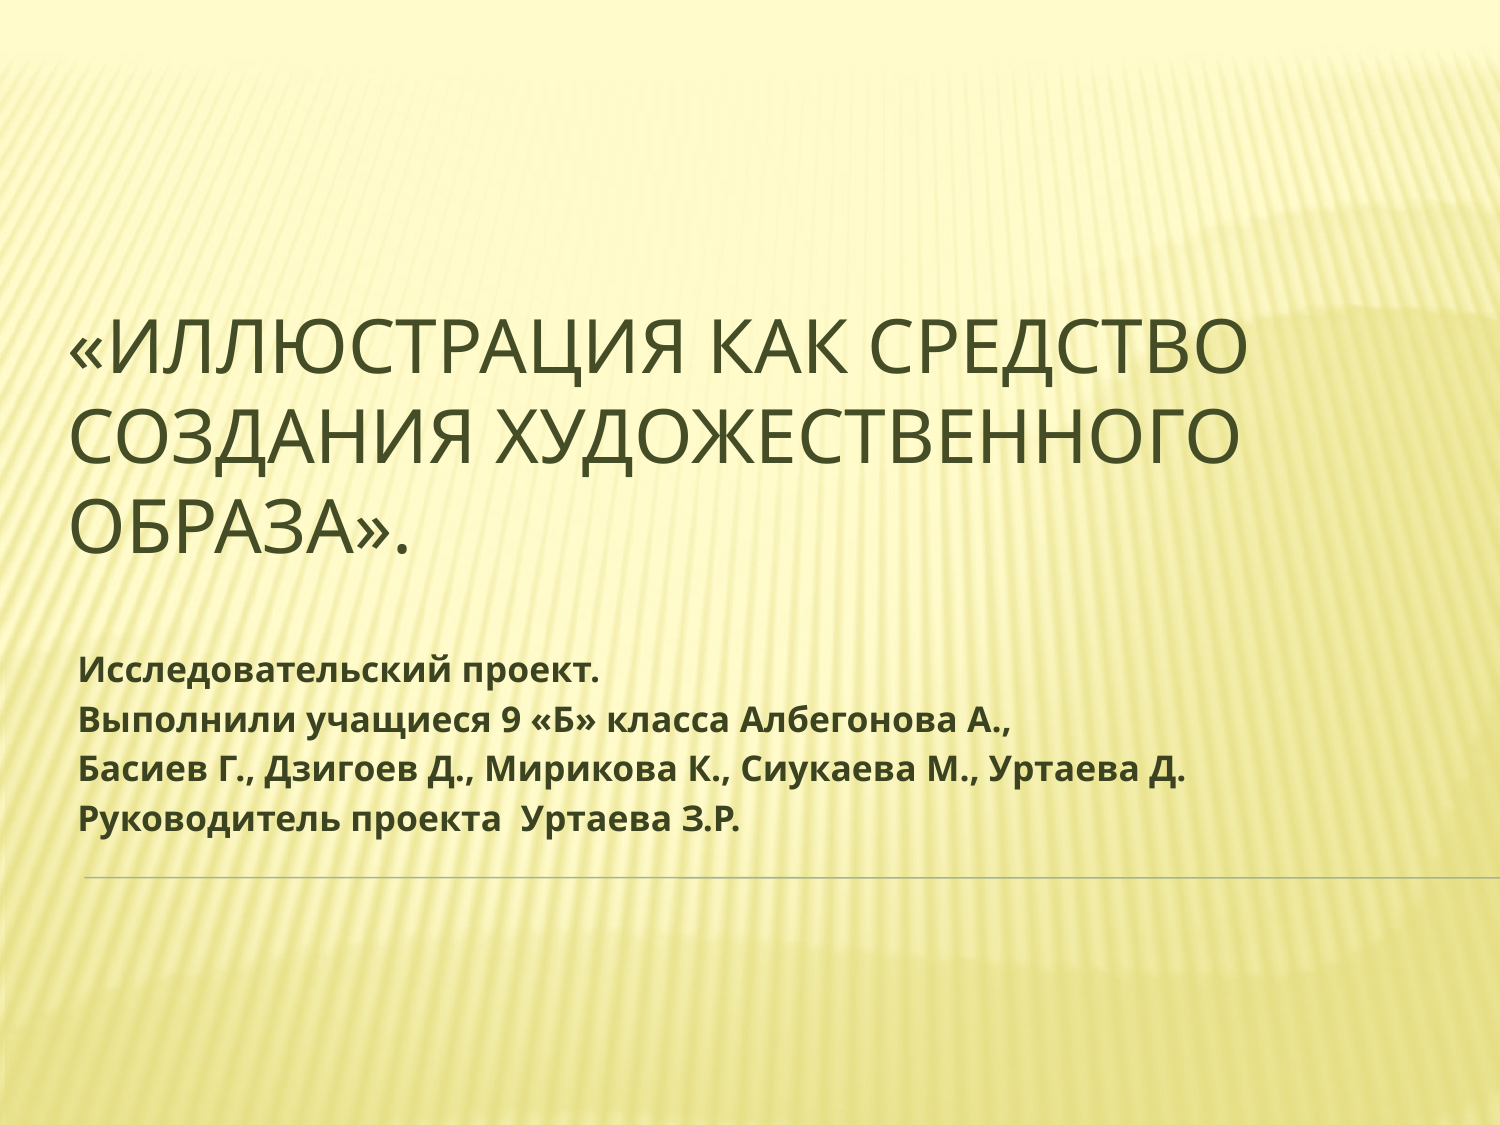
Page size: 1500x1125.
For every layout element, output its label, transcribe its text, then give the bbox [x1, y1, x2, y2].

subtitle Исследовательский проект. Выполнили учащиеся 9 «Б» класса Албегонова А., Басиев Г., Дзигоев Д., Мирикова К., Сиукаева М., Уртаева Д. Руководитель проекта Уртаева З.Р. [62, 637, 1450, 846]
title «Иллюстрация как средство создания художественного образа». [53, 290, 1441, 997]
